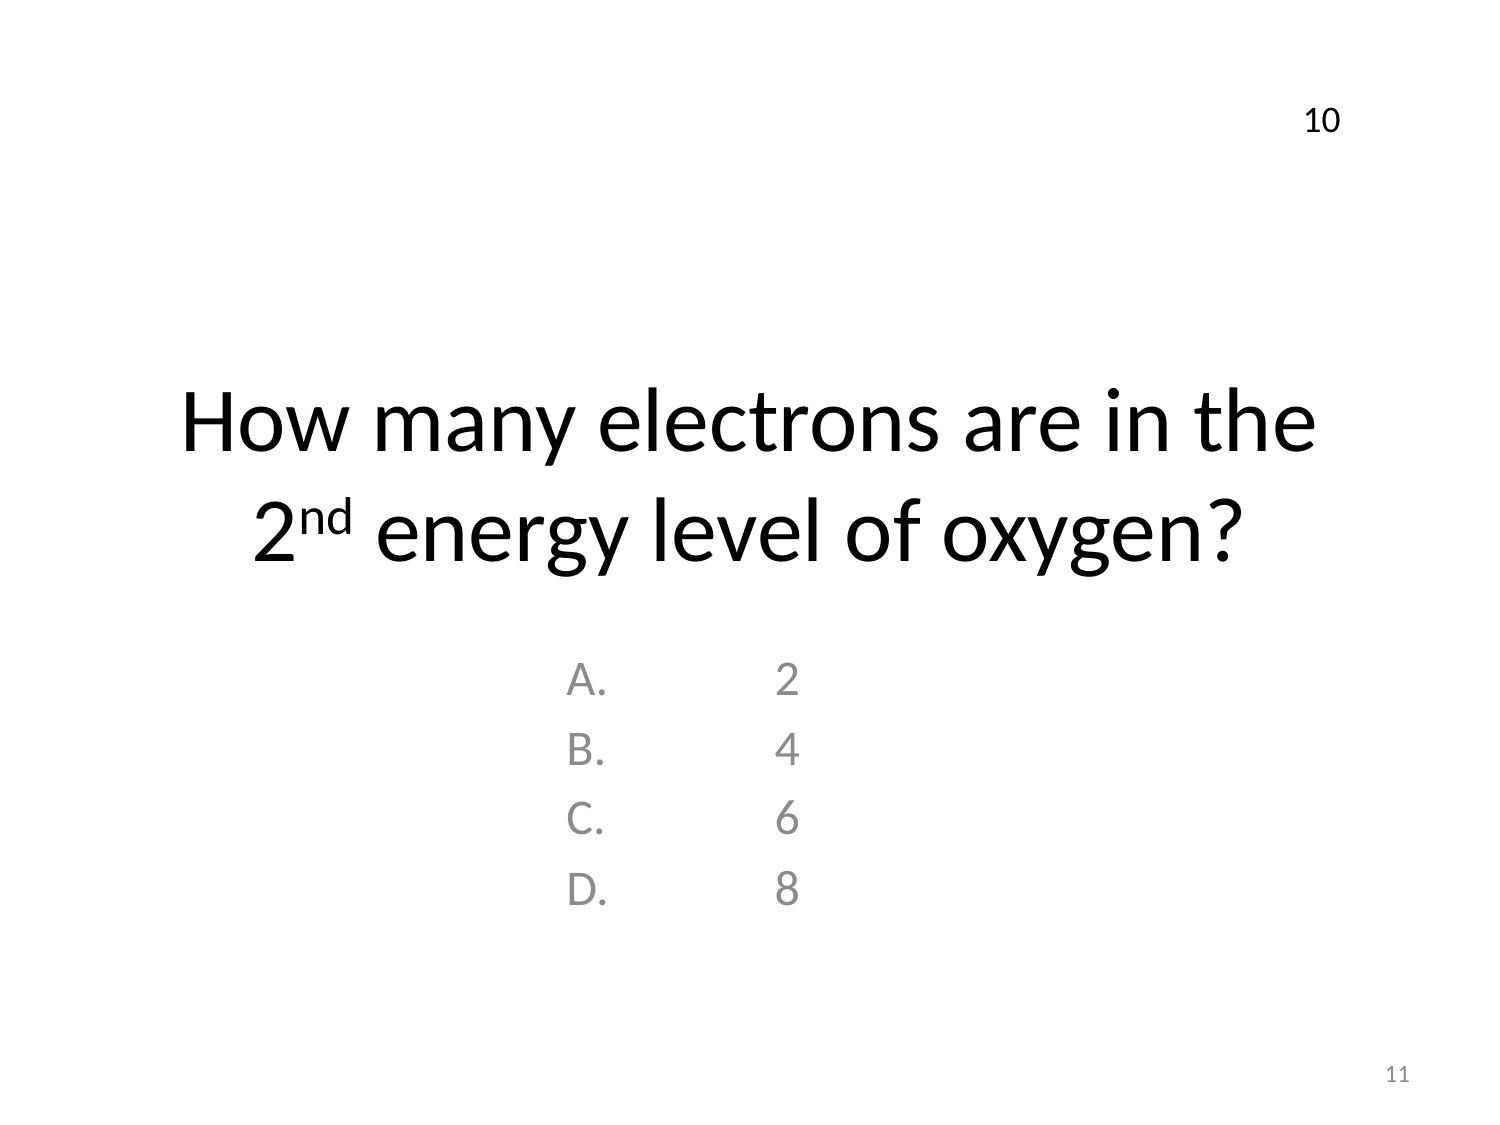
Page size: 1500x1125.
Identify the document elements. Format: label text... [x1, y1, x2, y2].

text_box 10 [1287, 87, 1356, 148]
slide_number 11 [1074, 1042, 1425, 1103]
subtitle 2 4 6 8 [225, 637, 1275, 925]
title How many electrons are in the 2nd energy level of oxygen? [112, 349, 1388, 591]
